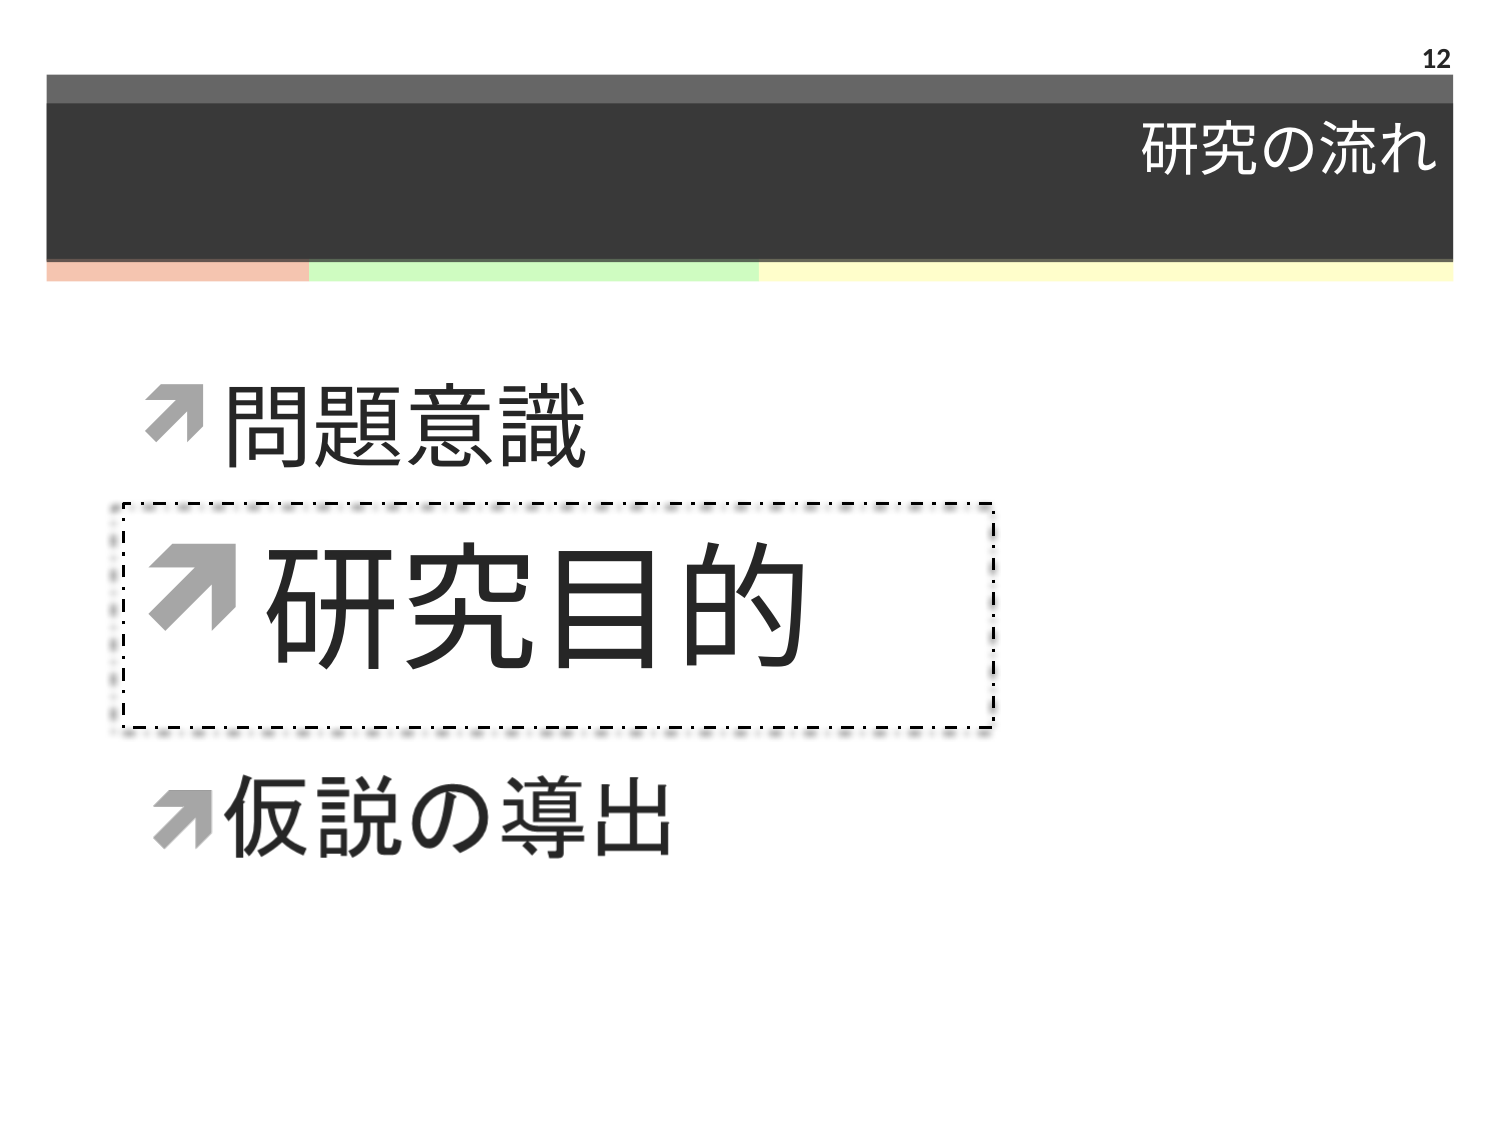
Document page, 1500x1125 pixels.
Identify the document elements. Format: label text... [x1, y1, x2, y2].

title 研究の流れ [46, 103, 1454, 263]
text_box 問題意識 研究目的 [123, 361, 1285, 1017]
picture [99, 727, 734, 921]
slide_number 12 [1362, 27, 1467, 87]
